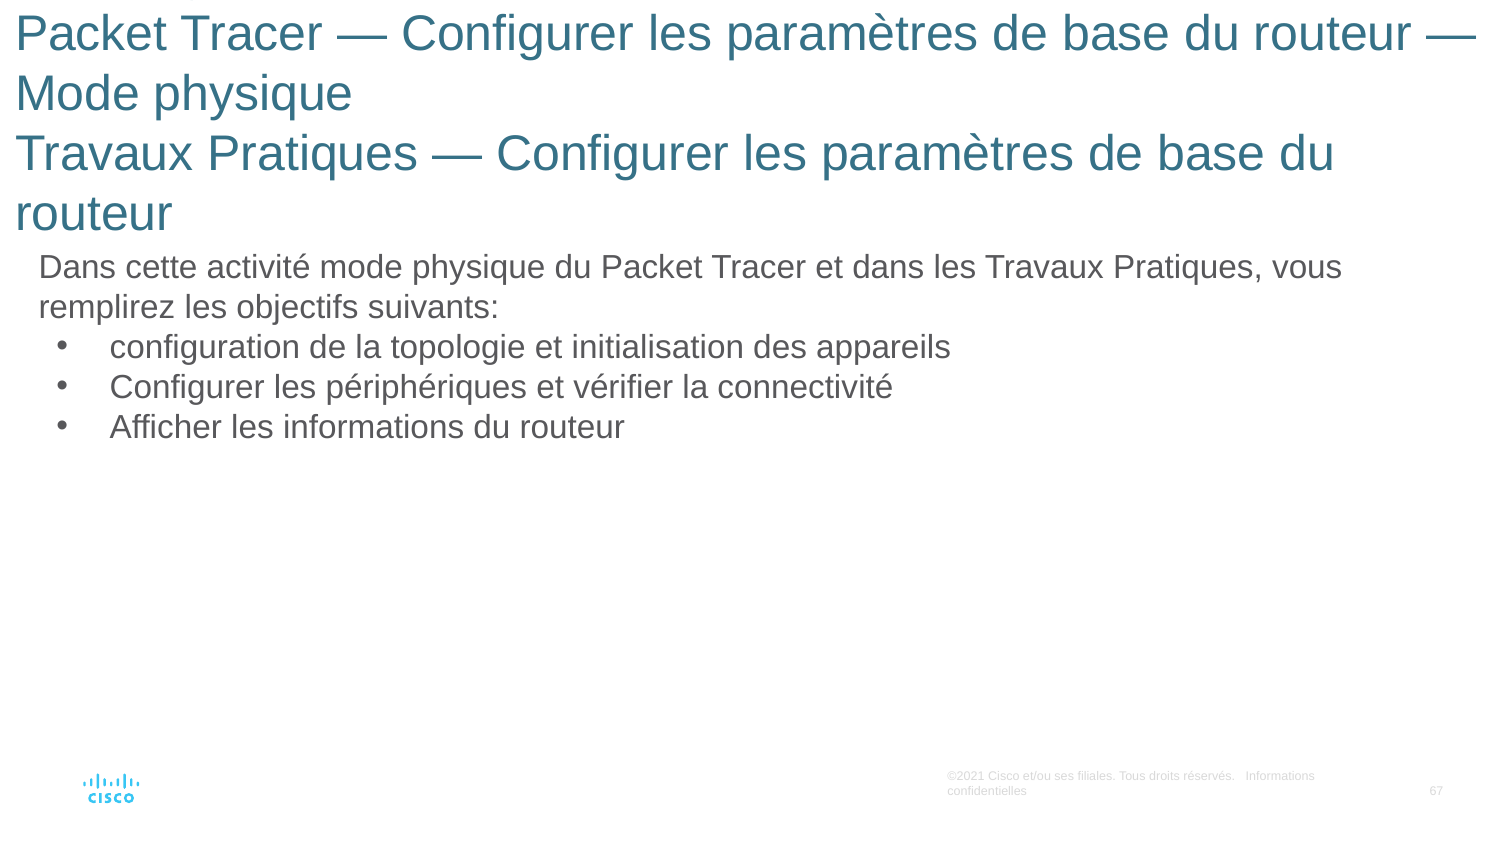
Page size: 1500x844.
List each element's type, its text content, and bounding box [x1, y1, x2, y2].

list Dans cette activité mode physique du Packet Tracer et dans les Travaux Pratiques, vous remplirez les objectifs suivants: configuration de la topologie et initialisation des appareils Configurer les périphériques et vérifier la connectivité Afficher les informations du routeur [23, 197, 1477, 779]
title Module Pratique et Questionnaire Packet Tracer — Configurer les paramètres de base du routeur — Mode physique Travaux Pratiques — Configurer les paramètres de base du routeur [0, 41, 1500, 166]
